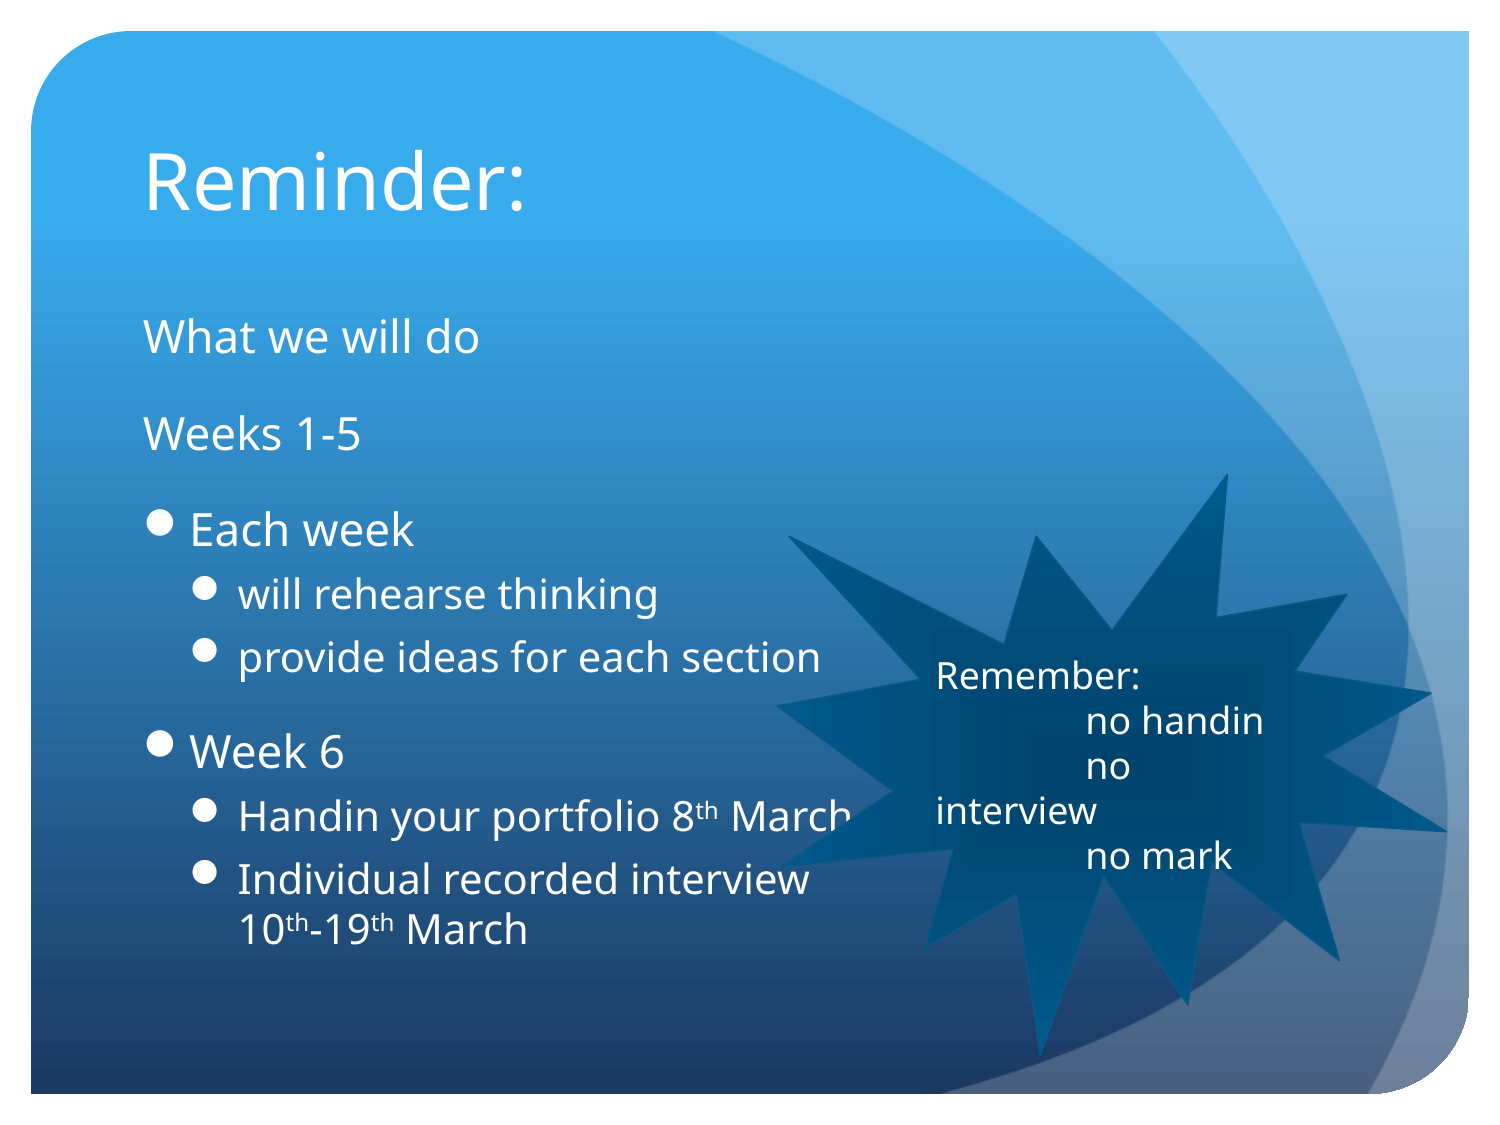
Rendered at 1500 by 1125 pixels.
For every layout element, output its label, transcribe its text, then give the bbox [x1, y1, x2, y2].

title Reminder: [127, 62, 1372, 234]
text_box Remember: no handin no interview no mark [776, 473, 1448, 1056]
list What we will do Weeks 1-5 Each week will rehearse thinking provide ideas for each section Week 6 Handin your portfolio 8th March Individual recorded interview 10th-19th March [127, 299, 1372, 991]
picture [24, 30, 1473, 1094]
